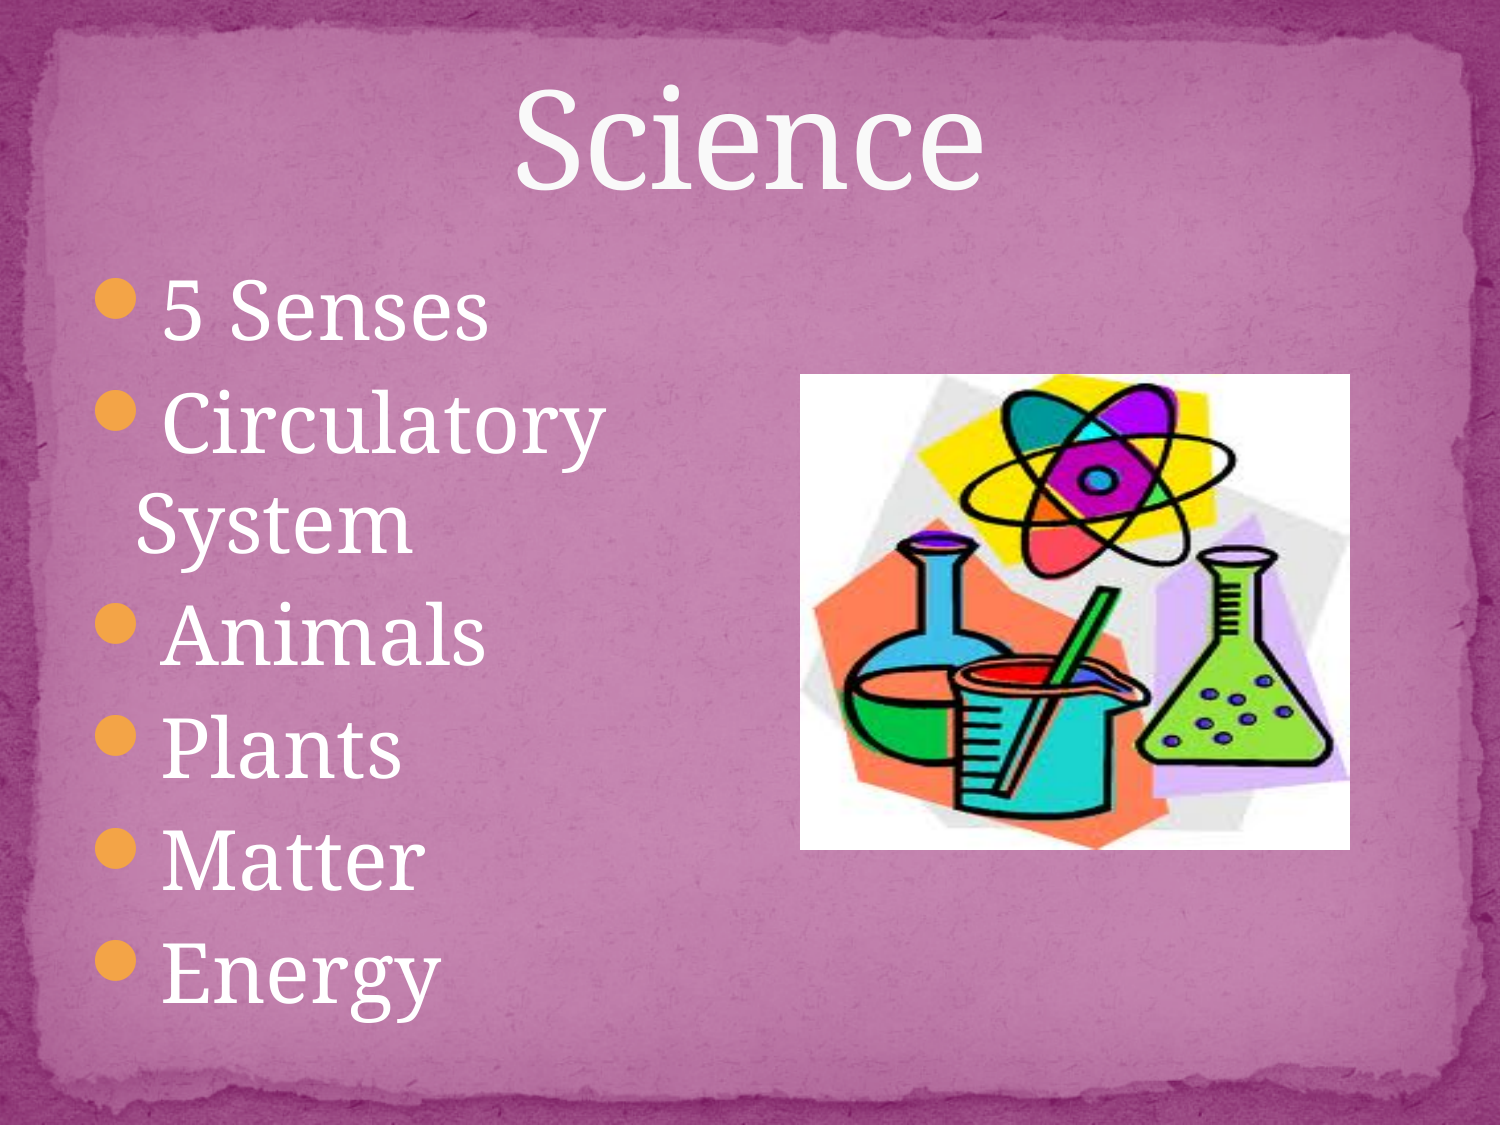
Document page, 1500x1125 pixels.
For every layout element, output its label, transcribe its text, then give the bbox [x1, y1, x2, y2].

title Science [74, 24, 1425, 225]
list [801, 376, 1349, 849]
list 5 Senses Circulatory System Animals Plants Matter Energy [75, 249, 741, 1000]
